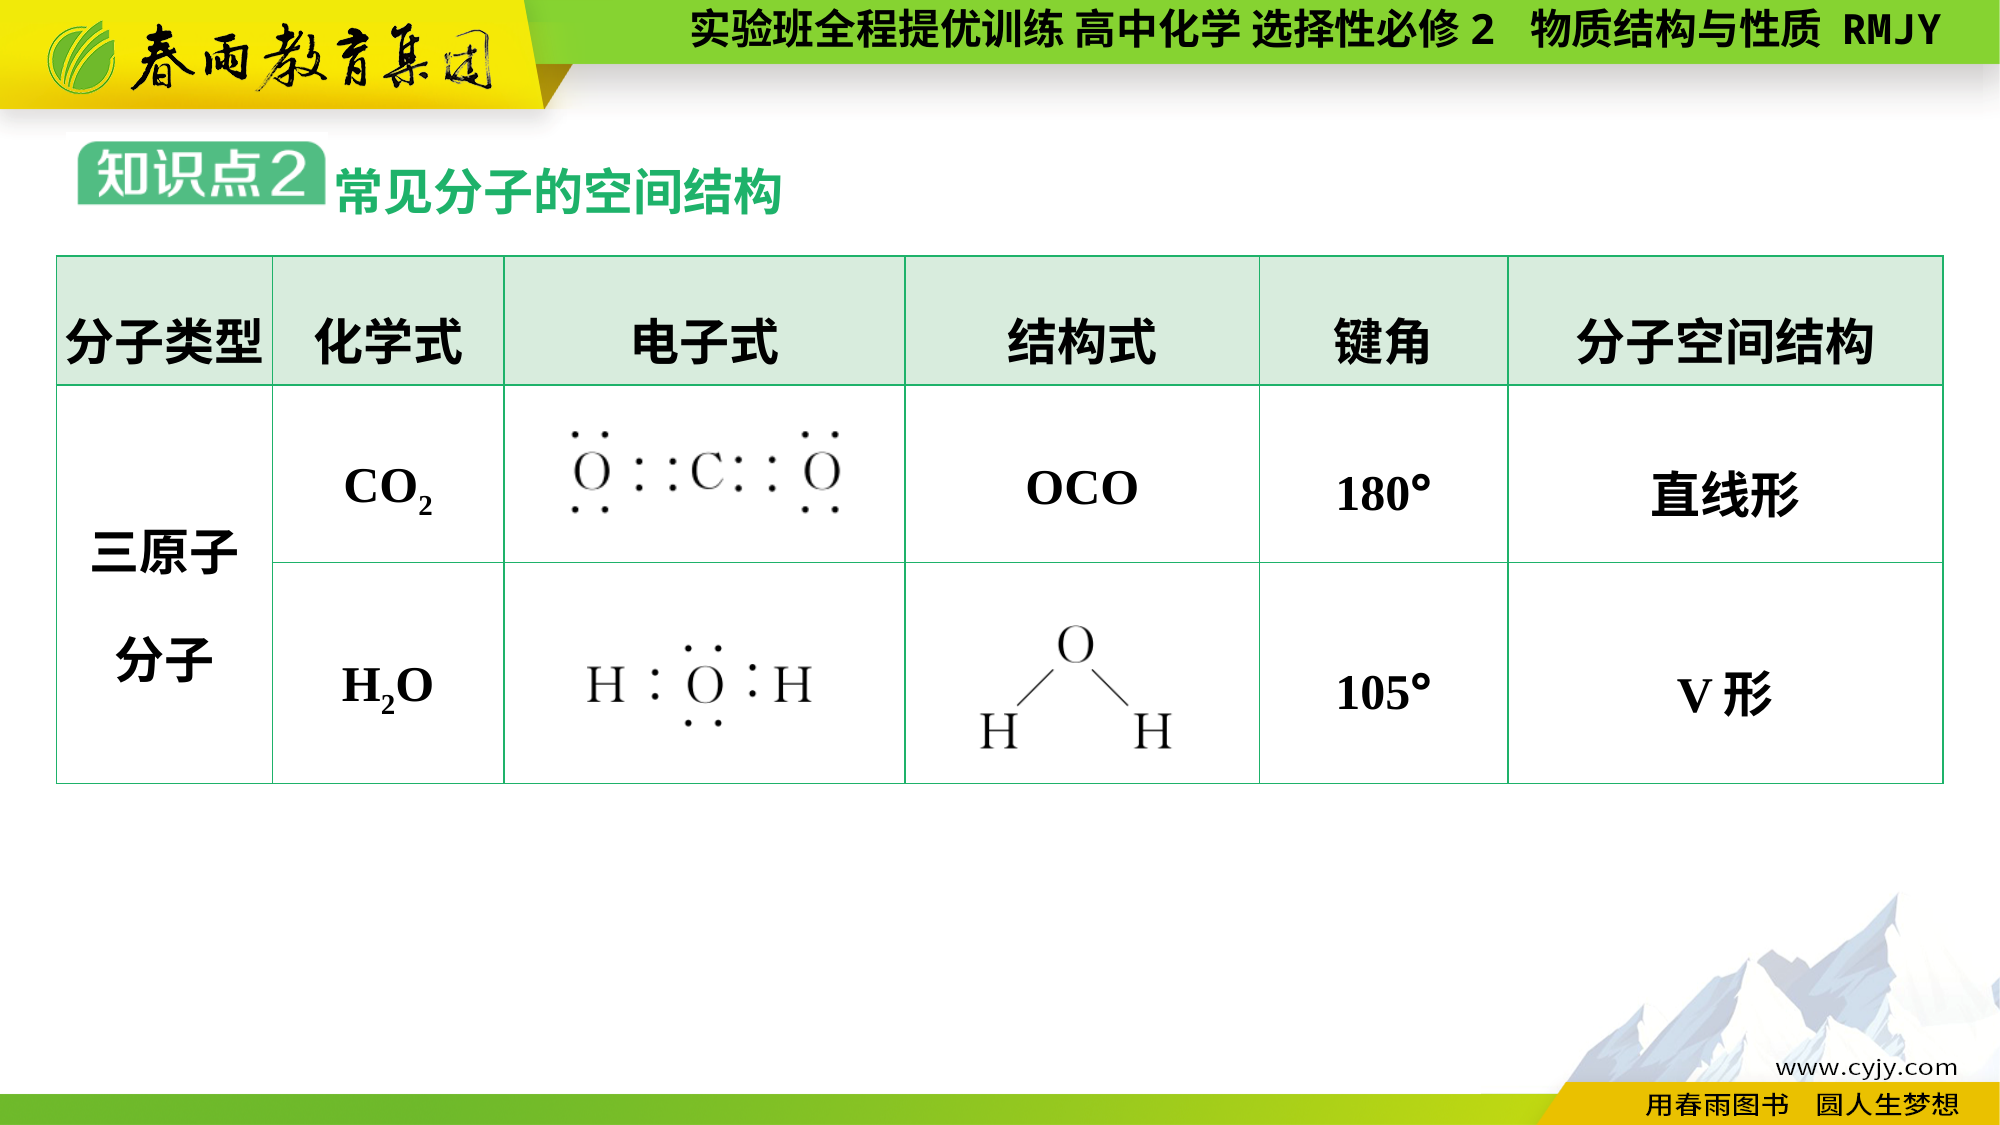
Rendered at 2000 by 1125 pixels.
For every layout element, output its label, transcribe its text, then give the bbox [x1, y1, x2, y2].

list 常见分子的空间结构 [59, 122, 1944, 229]
picture [0, 0, 2000, 1125]
